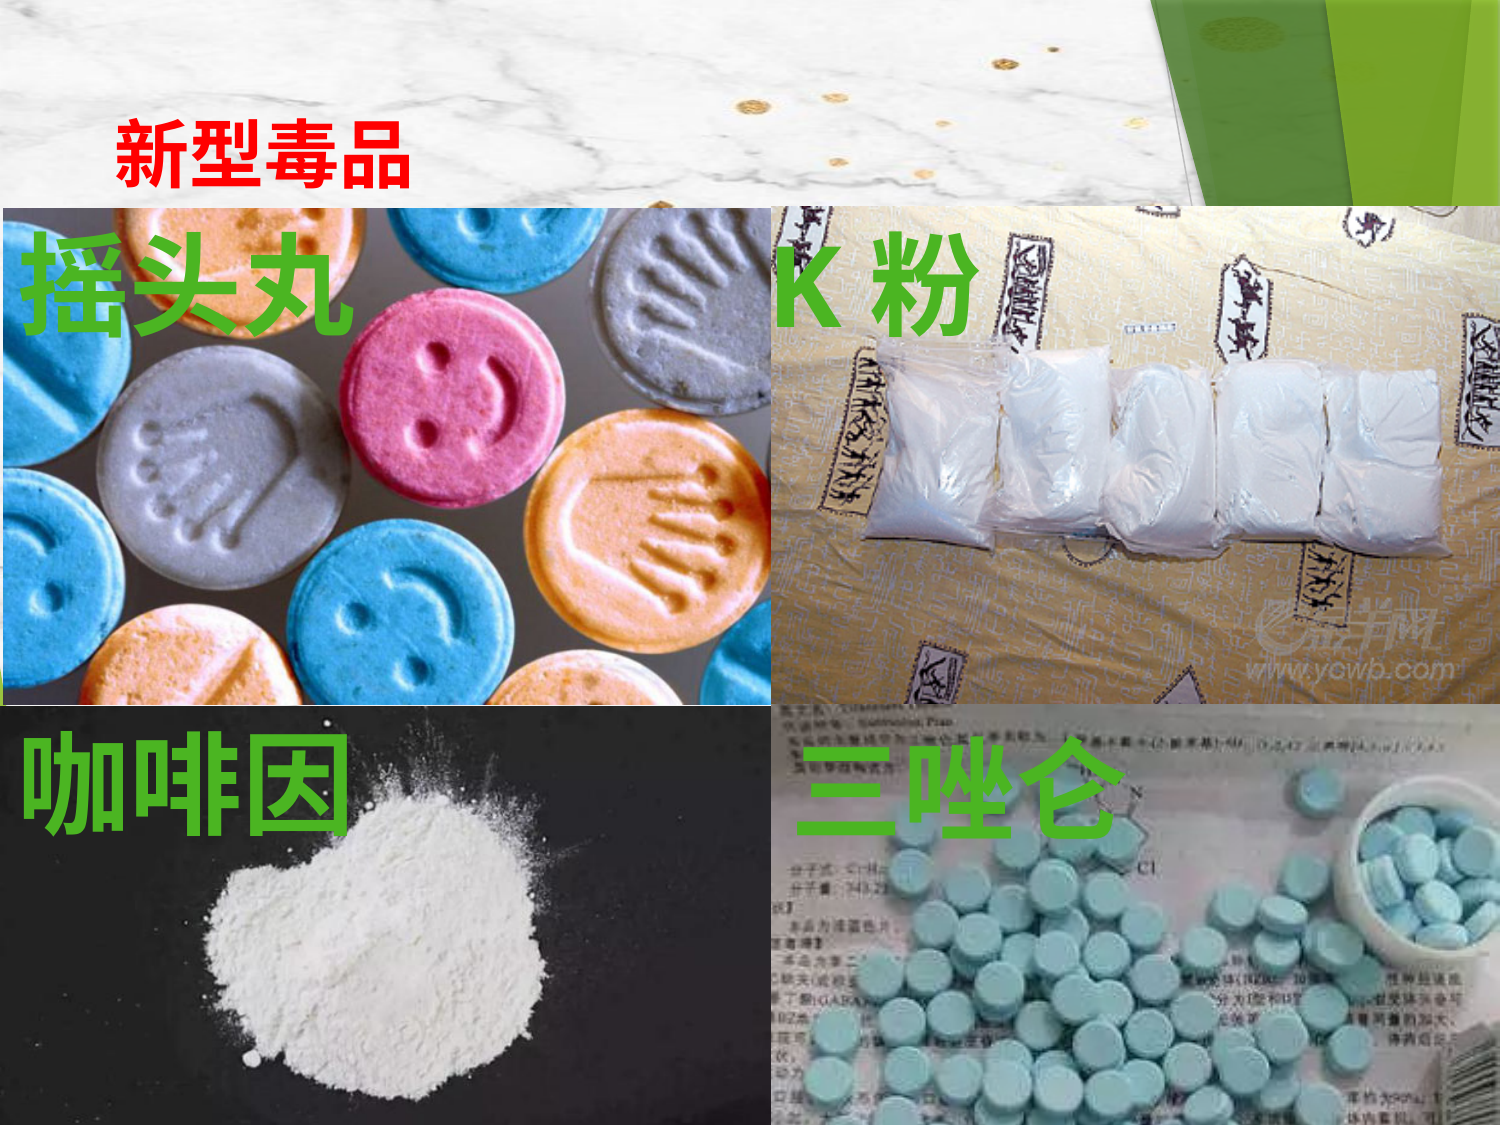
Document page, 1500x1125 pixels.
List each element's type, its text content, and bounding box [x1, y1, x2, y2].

title 新型毒品 [99, 99, 1142, 206]
picture [0, 0, 1500, 1125]
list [2, 207, 769, 705]
